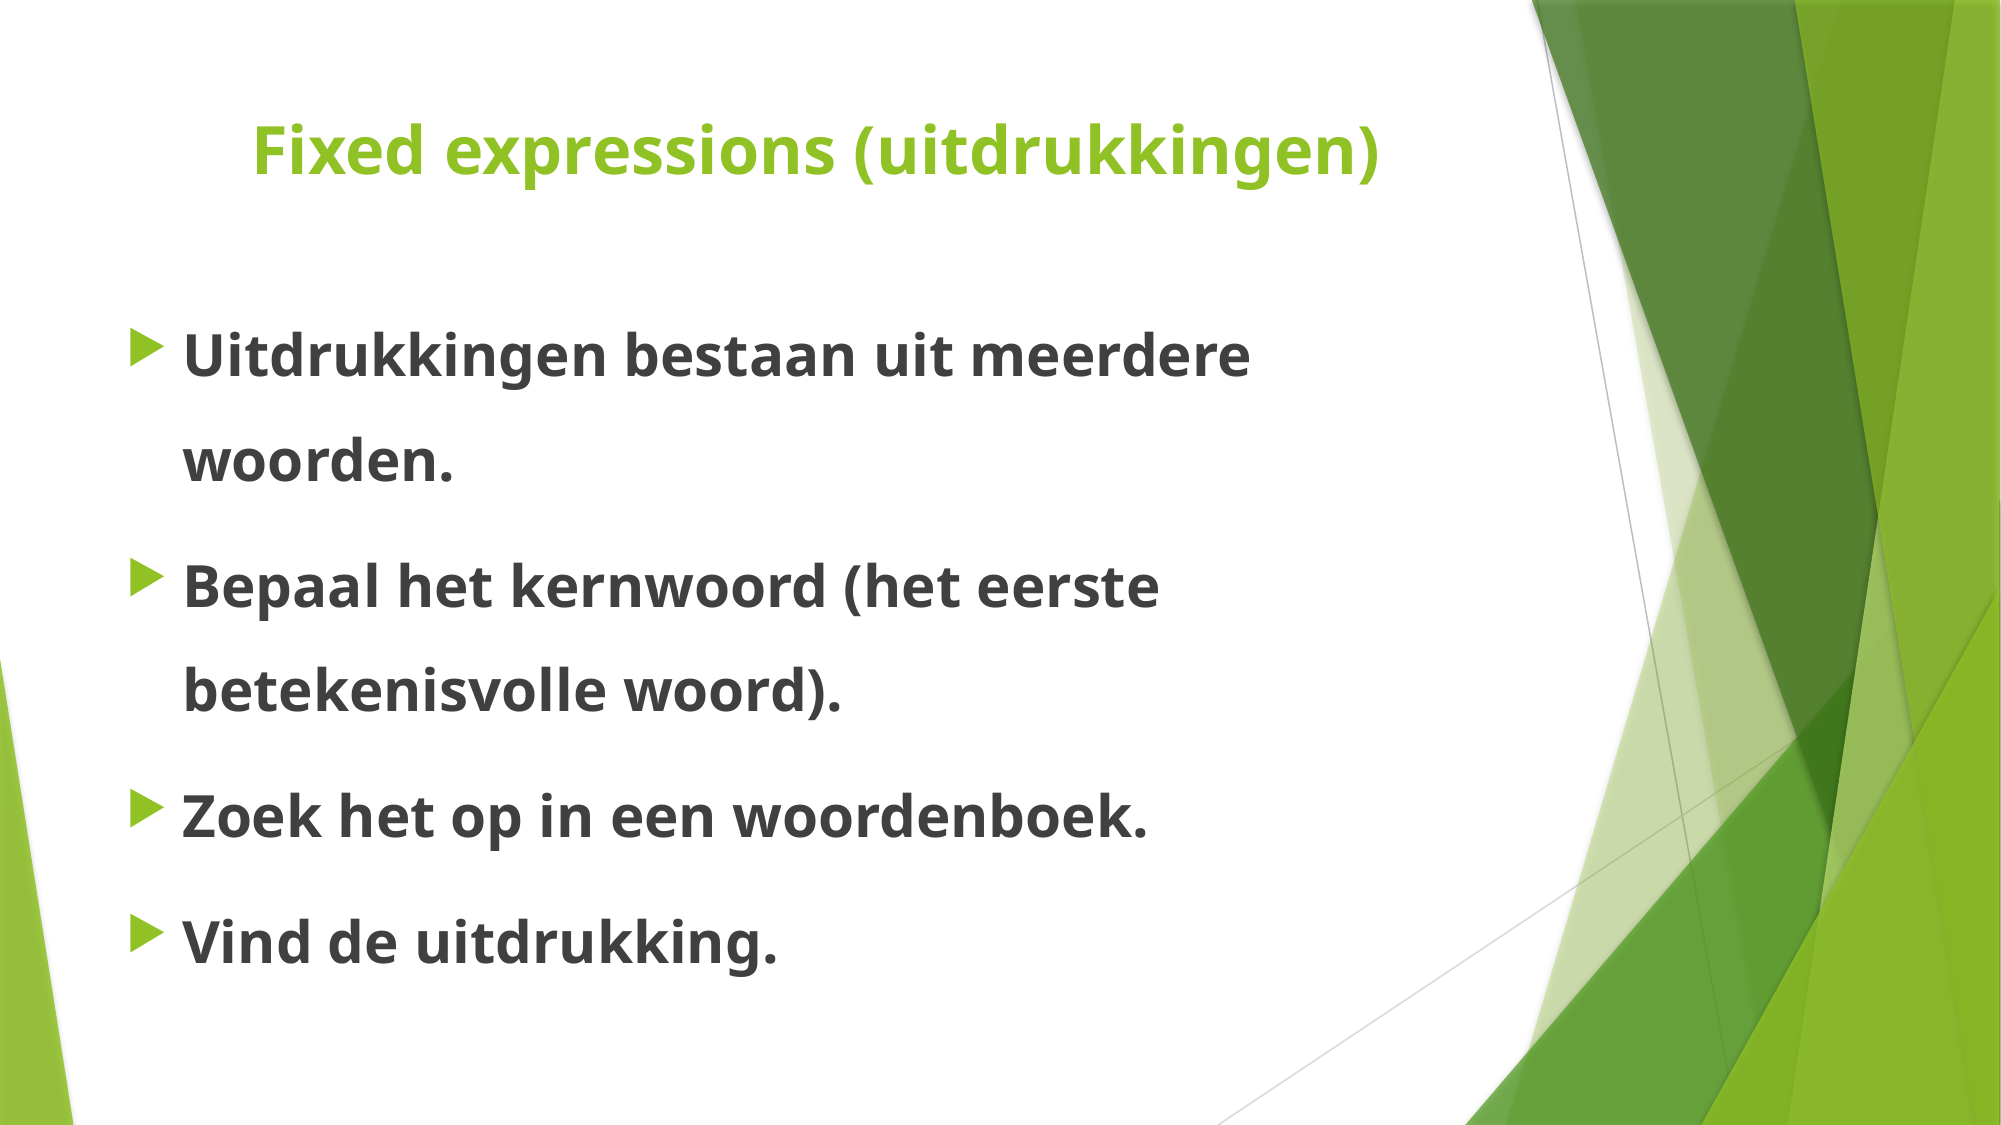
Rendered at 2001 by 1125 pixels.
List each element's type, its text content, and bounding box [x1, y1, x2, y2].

list Uitdrukkingen bestaan uit meerdere woorden. Bepaal het kernwoord (het eerste betekenisvolle woord). Zoek het op in een woordenboek. Vind de uitdrukking. [111, 276, 1496, 991]
title Fixed expressions (uitdrukkingen) [111, 99, 1522, 317]
